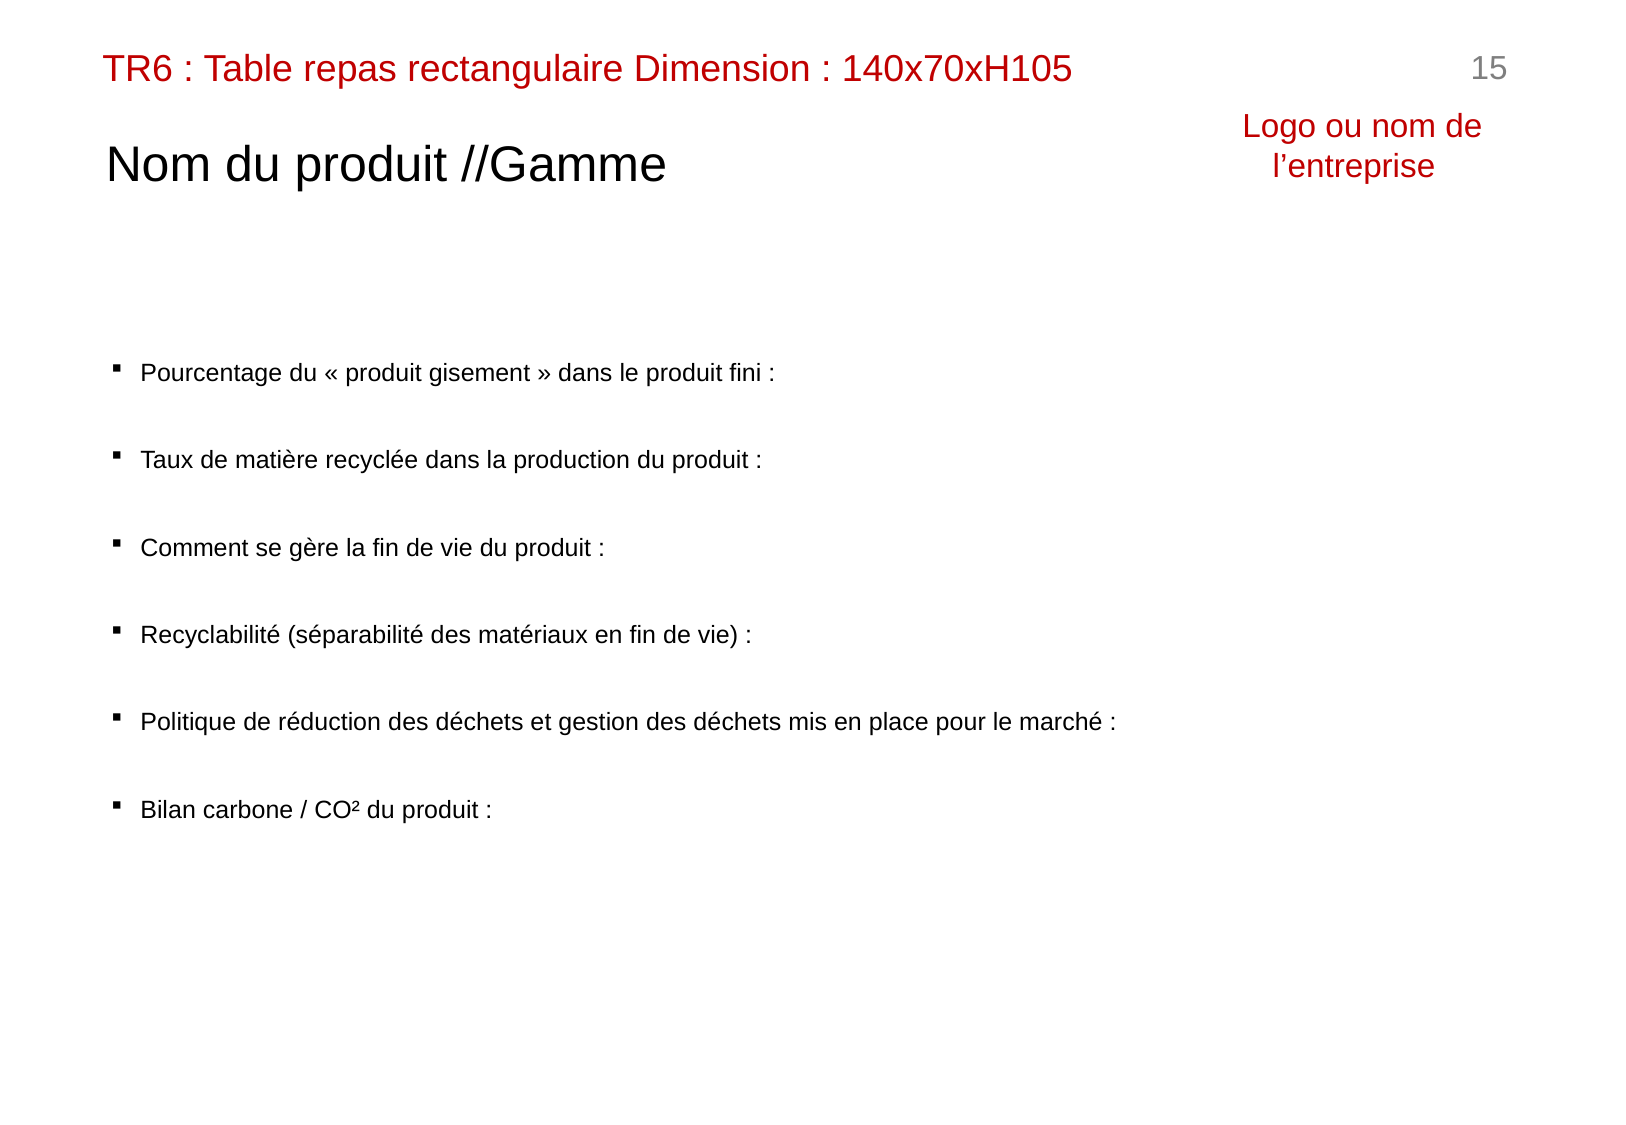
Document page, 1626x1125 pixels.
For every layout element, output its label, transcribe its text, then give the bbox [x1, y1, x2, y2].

title TR6 : Table repas rectangulaire Dimension : 140x70xH105 [102, 19, 1426, 109]
list Nom du produit //Gamme [91, 109, 1523, 215]
text_box Logo ou nom de l’entreprise [1141, 91, 1567, 197]
text_box Pourcentage du « produit gisement » dans le produit fini : Taux de matière recyclée dans la production du produit : Comment se gère la fin de vie du produit : Recyclabilité (séparabilité des matériaux en fin de vie) : Politique de réduction des déchets et gestion des déchets mis en place pour le marché : Bilan carbone / CO² du produit : [81, 304, 1333, 1067]
slide_number 15 [1426, 19, 1523, 91]
